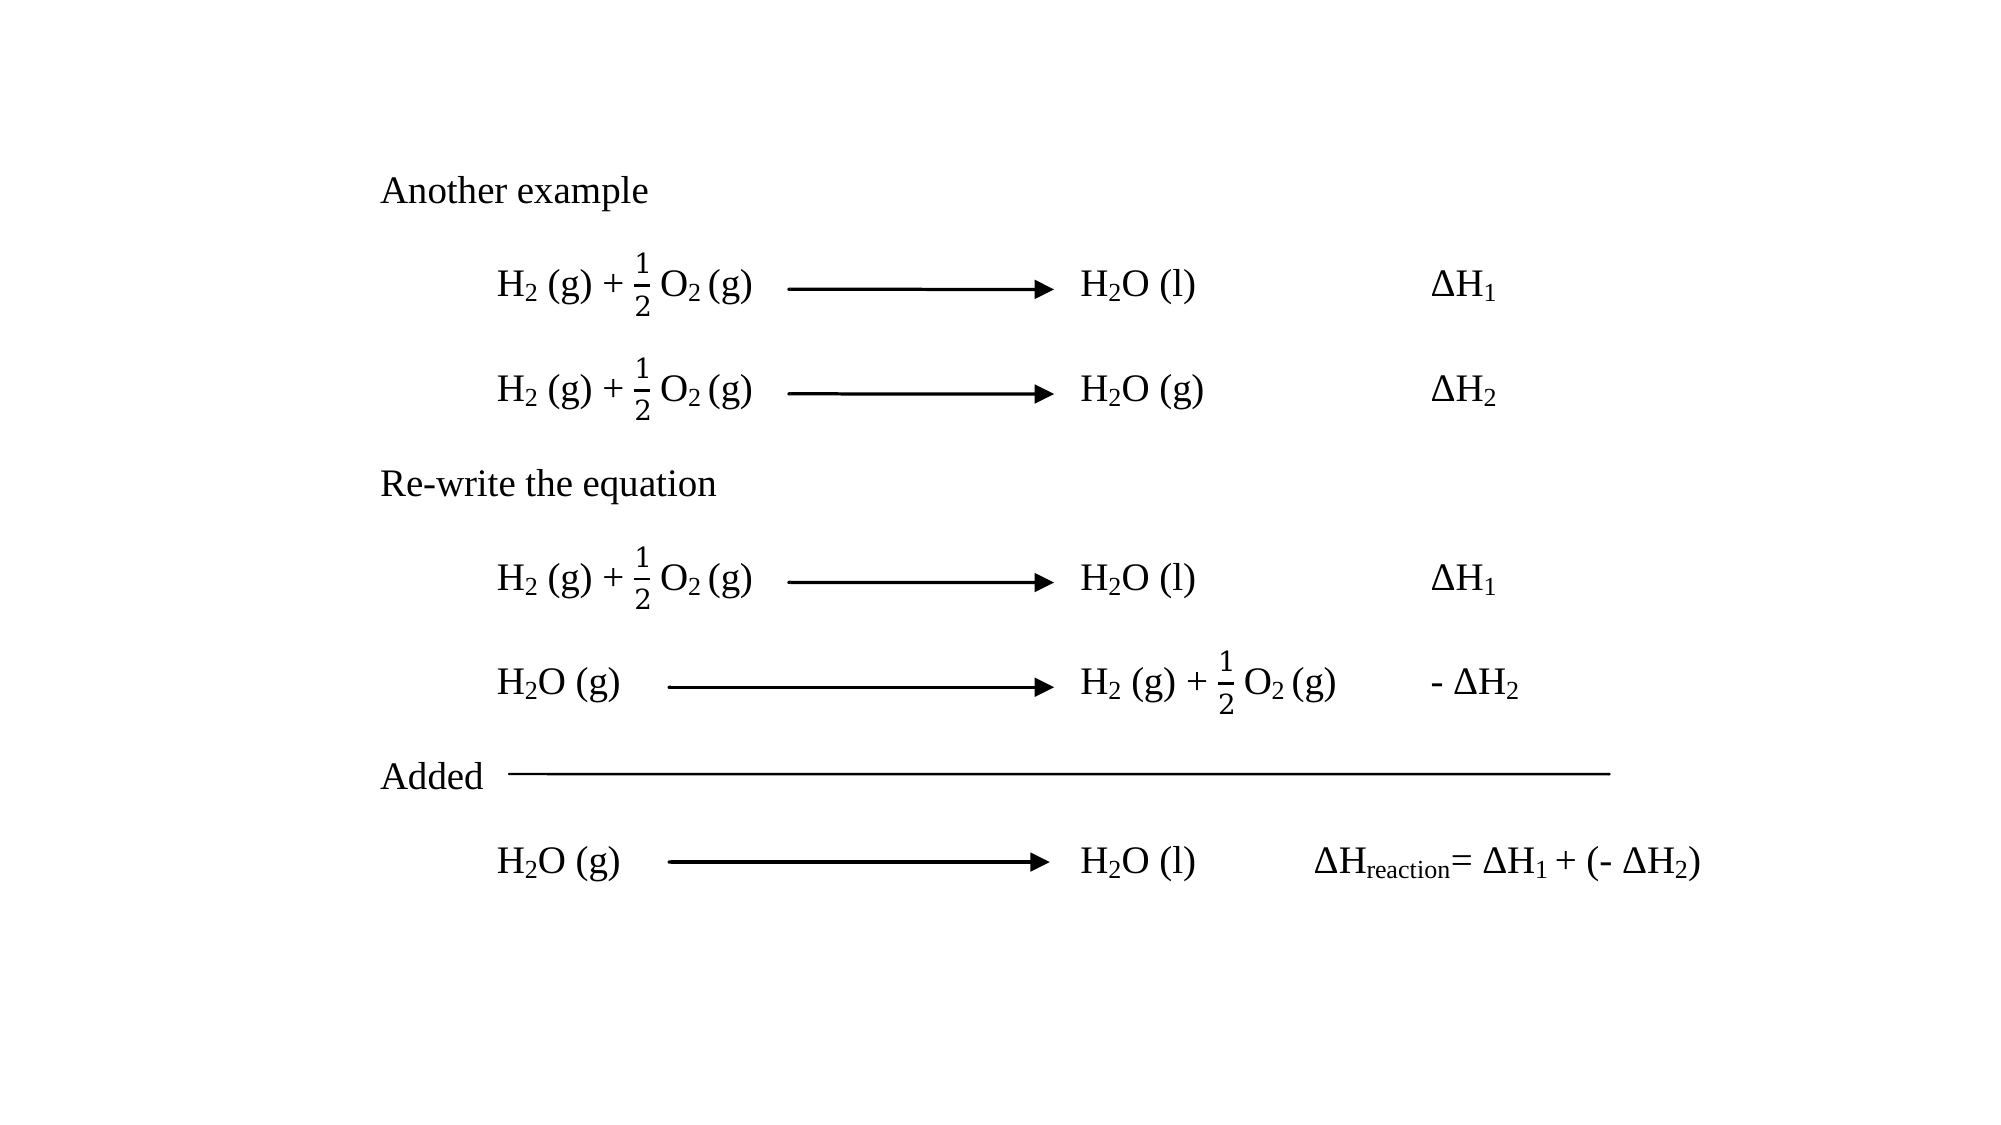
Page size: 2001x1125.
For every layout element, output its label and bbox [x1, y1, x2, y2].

picture [263, 83, 1726, 922]
